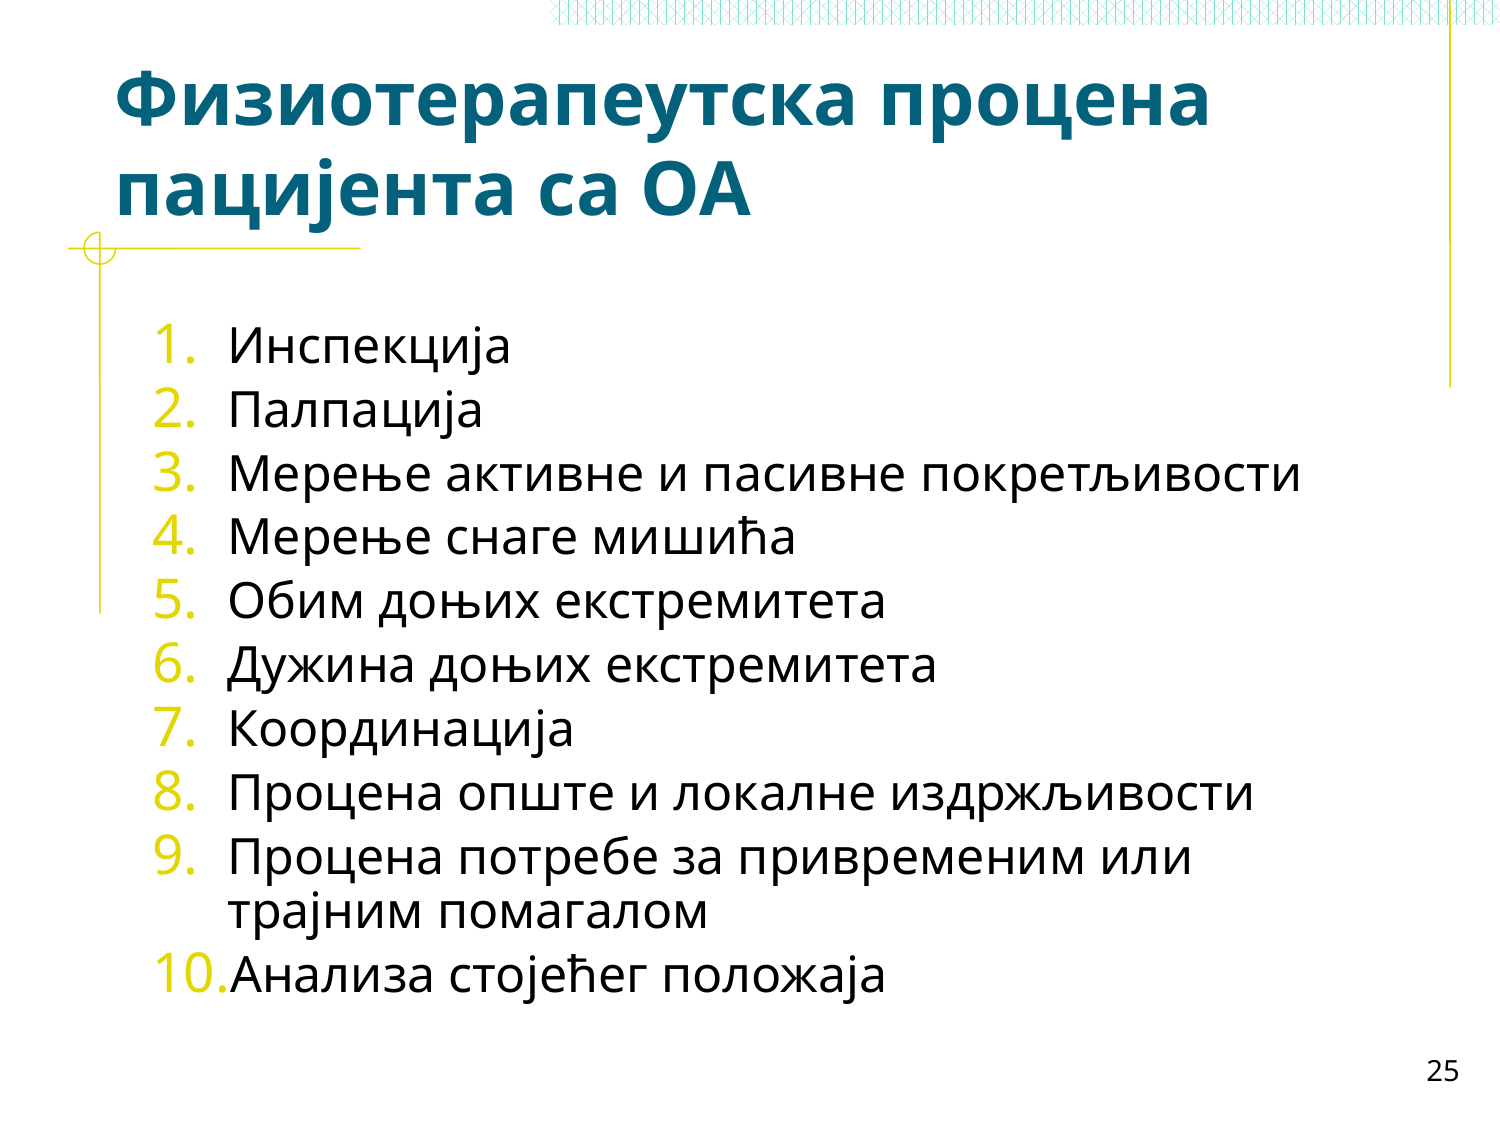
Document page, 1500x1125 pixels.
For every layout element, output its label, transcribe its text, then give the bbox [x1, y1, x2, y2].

list Инспекција Палпација Мерење активне и пасивне покретљивости Мерење снаге мишића Обим доњих екстремитета Дужина доњих екстремитета Координација Процена опште и локалне издржљивости Процена потребе за привременим или трајним помагалом Анализа стојећег положаја [137, 312, 1413, 988]
slide_number 25 [1162, 1025, 1475, 1100]
title Физиотерапеутска процена пацијента са ОА [99, 49, 1376, 238]
